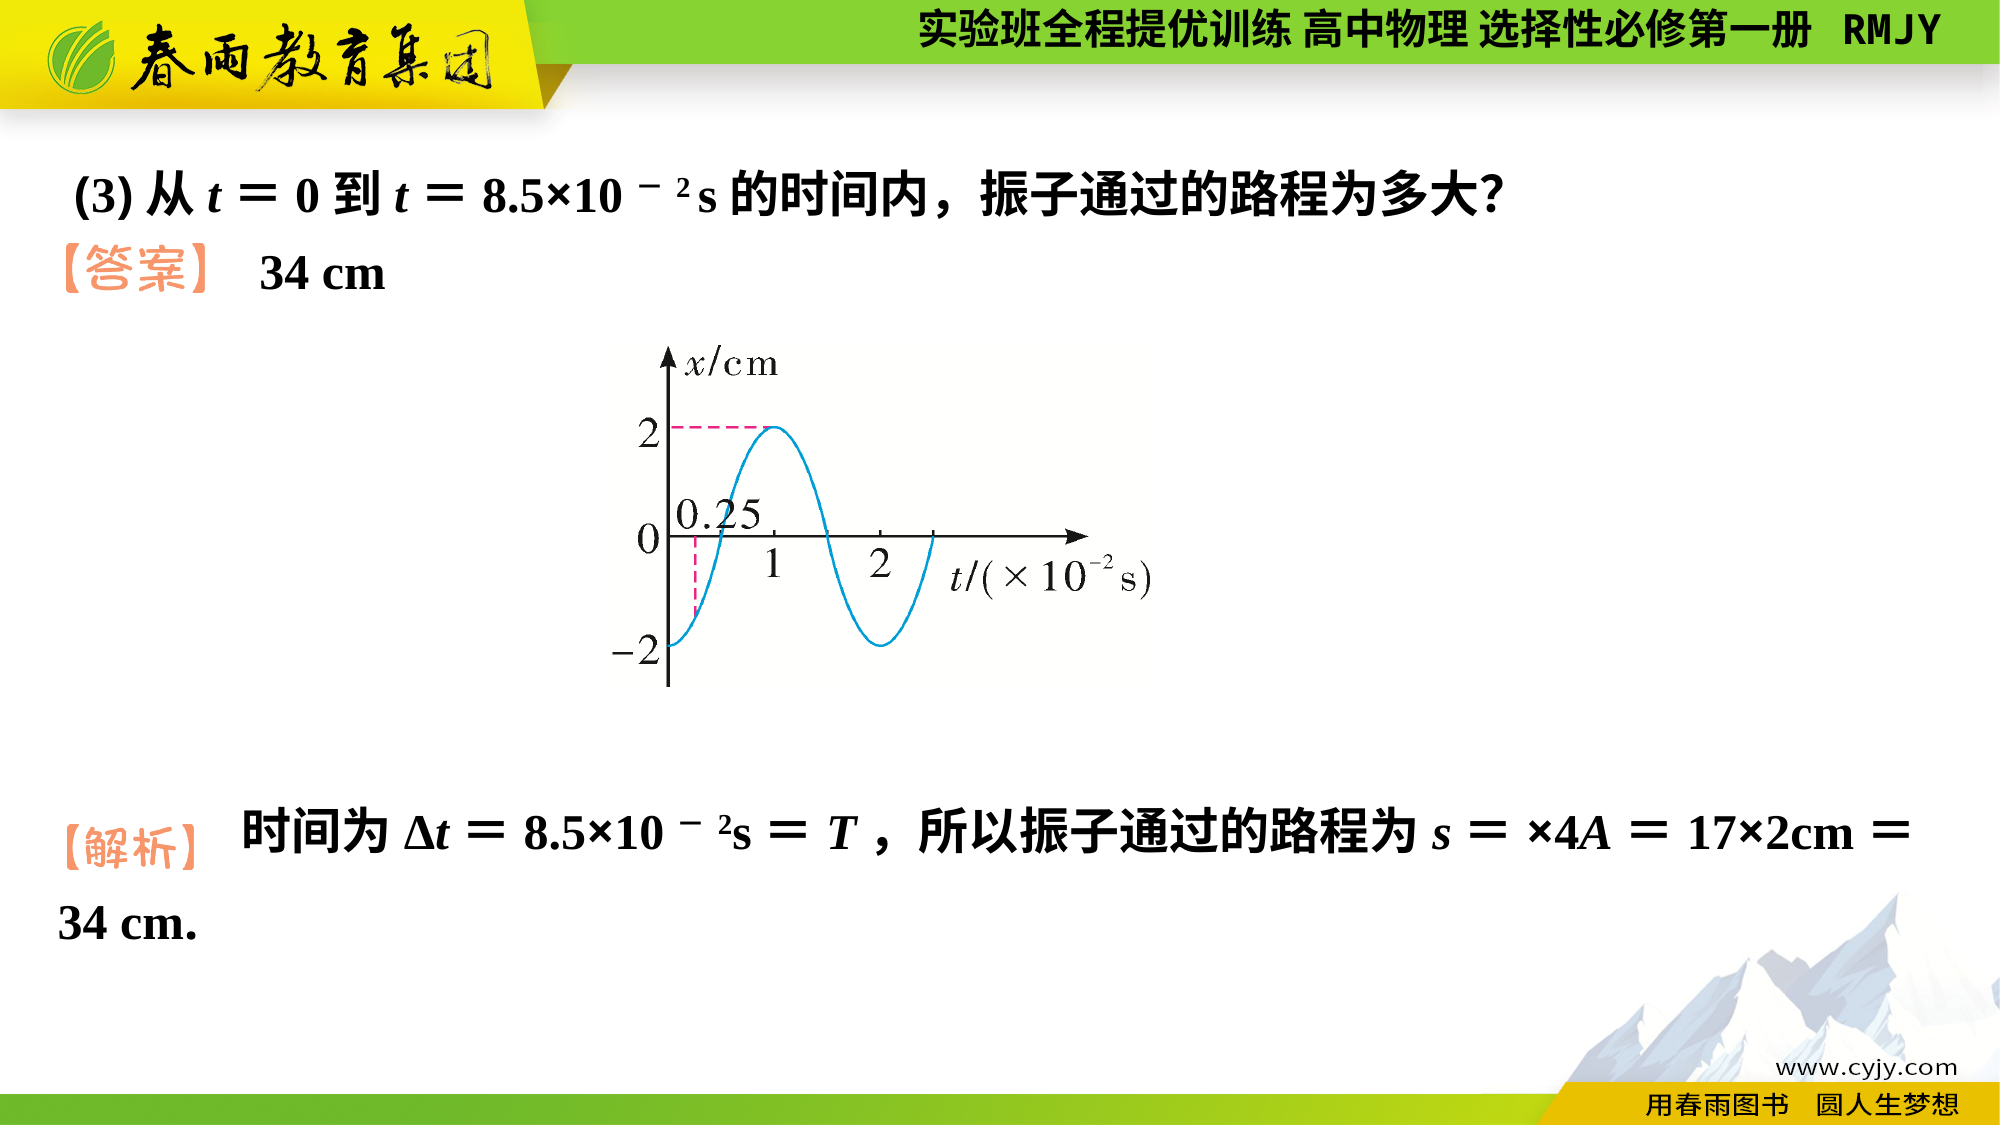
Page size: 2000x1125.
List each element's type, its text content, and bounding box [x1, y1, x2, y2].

picture [0, 0, 2000, 1125]
text_box 34 cm [244, 231, 401, 307]
list (3)从t＝0到t＝8.5×10－2 s的时间内，振子通过的路程为多大？ [59, 125, 1944, 220]
